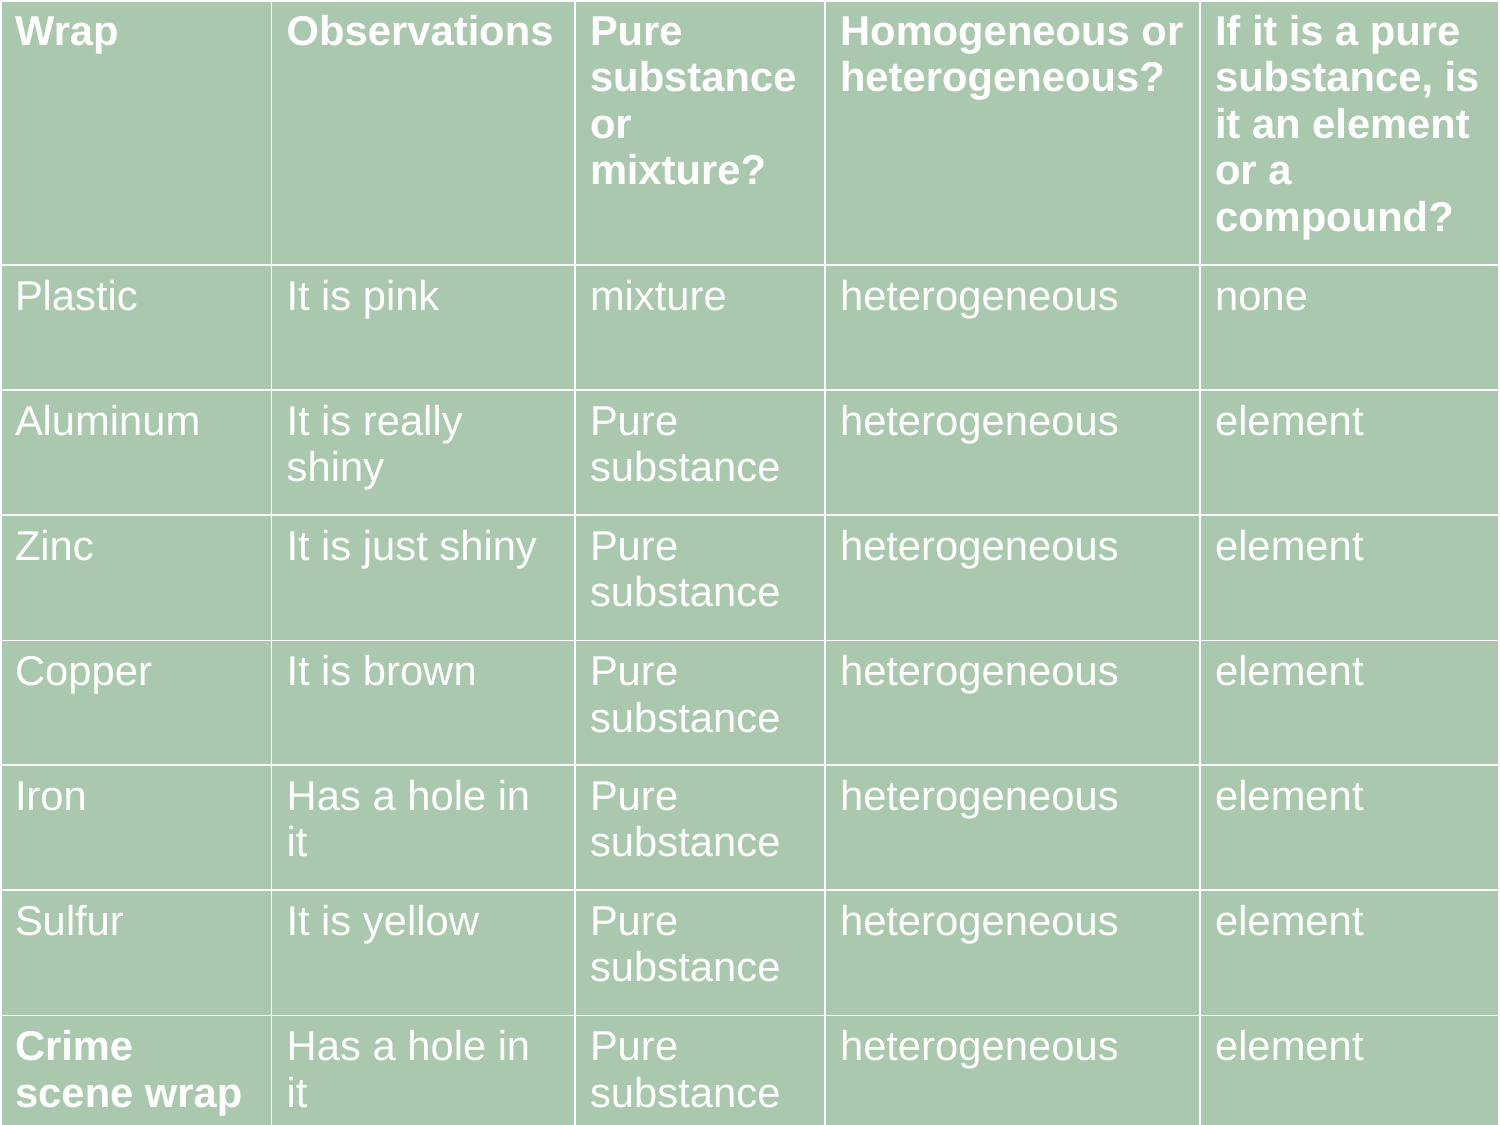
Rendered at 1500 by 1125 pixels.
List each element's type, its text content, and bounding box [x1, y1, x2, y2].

table_cell element [1201, 391, 1498, 514]
table_cell It is really shiny [272, 391, 574, 514]
table_header Pure substance or mixture? [576, 2, 824, 264]
table_header Homogeneous or heterogeneous? [826, 2, 1199, 264]
table_header Wrap [2, 2, 271, 264]
table_cell element [1201, 1016, 1498, 1125]
table_cell Has a hole in it [272, 1016, 574, 1125]
table_cell element [1201, 516, 1498, 640]
table_cell Pure substance [576, 766, 824, 889]
table_cell Plastic [2, 266, 271, 389]
table_cell Pure substance [576, 891, 824, 1015]
table_cell heterogeneous [826, 766, 1199, 889]
table_header If it is a pure substance, is it an element or a compound? [1201, 2, 1498, 264]
table_cell It is just shiny [272, 516, 574, 640]
table_cell heterogeneous [826, 1016, 1199, 1125]
table_cell Copper [2, 641, 271, 764]
table_cell Zinc [2, 516, 271, 640]
table_cell Pure substance [576, 641, 824, 764]
table_cell It is brown [272, 641, 574, 764]
table_cell It is pink [272, 266, 574, 389]
table_cell heterogeneous [826, 266, 1199, 389]
table_cell heterogeneous [826, 391, 1199, 514]
table_cell Sulfur [2, 891, 271, 1015]
table_cell element [1201, 641, 1498, 764]
table_cell mixture [576, 266, 824, 389]
table_cell It is yellow [272, 891, 574, 1015]
table_cell heterogeneous [826, 641, 1199, 764]
table_cell heterogeneous [826, 516, 1199, 640]
table_cell element [1201, 766, 1498, 889]
table_cell Pure substance [576, 391, 824, 514]
table_cell Iron [2, 766, 271, 889]
table_cell Pure substance [576, 516, 824, 640]
table_header Observations [272, 2, 574, 264]
table_cell Crime scene wrap [2, 1016, 271, 1125]
table_cell Has a hole in it [272, 766, 574, 889]
table_cell none [1201, 266, 1498, 389]
table_cell heterogeneous [826, 891, 1199, 1015]
table_cell element [1201, 891, 1498, 1015]
table_cell Aluminum [2, 391, 271, 514]
table_cell Pure substance [576, 1016, 824, 1125]
